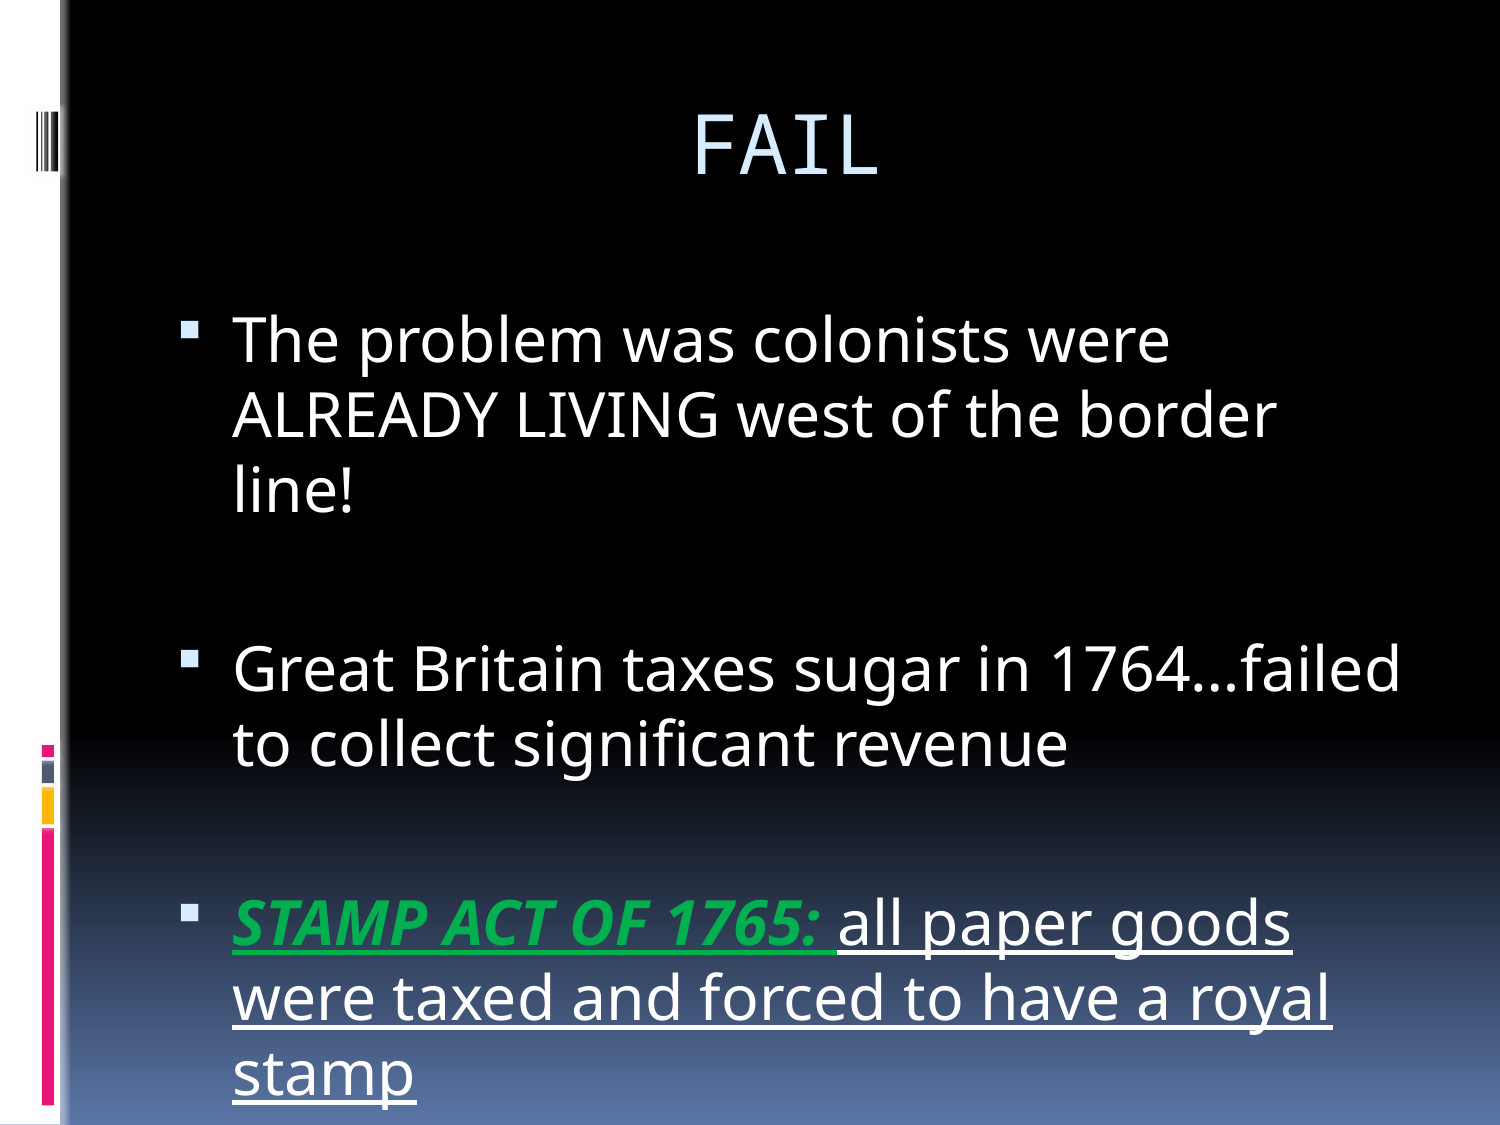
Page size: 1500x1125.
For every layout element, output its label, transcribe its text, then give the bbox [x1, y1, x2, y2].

title FAIL [150, 83, 1425, 234]
list The problem was colonists were ALREADY LIVING west of the border line! Great Britain taxes sugar in 1764…failed to collect significant revenue STAMP ACT OF 1765: all paper goods were taxed and forced to have a royal stamp [150, 292, 1425, 1043]
